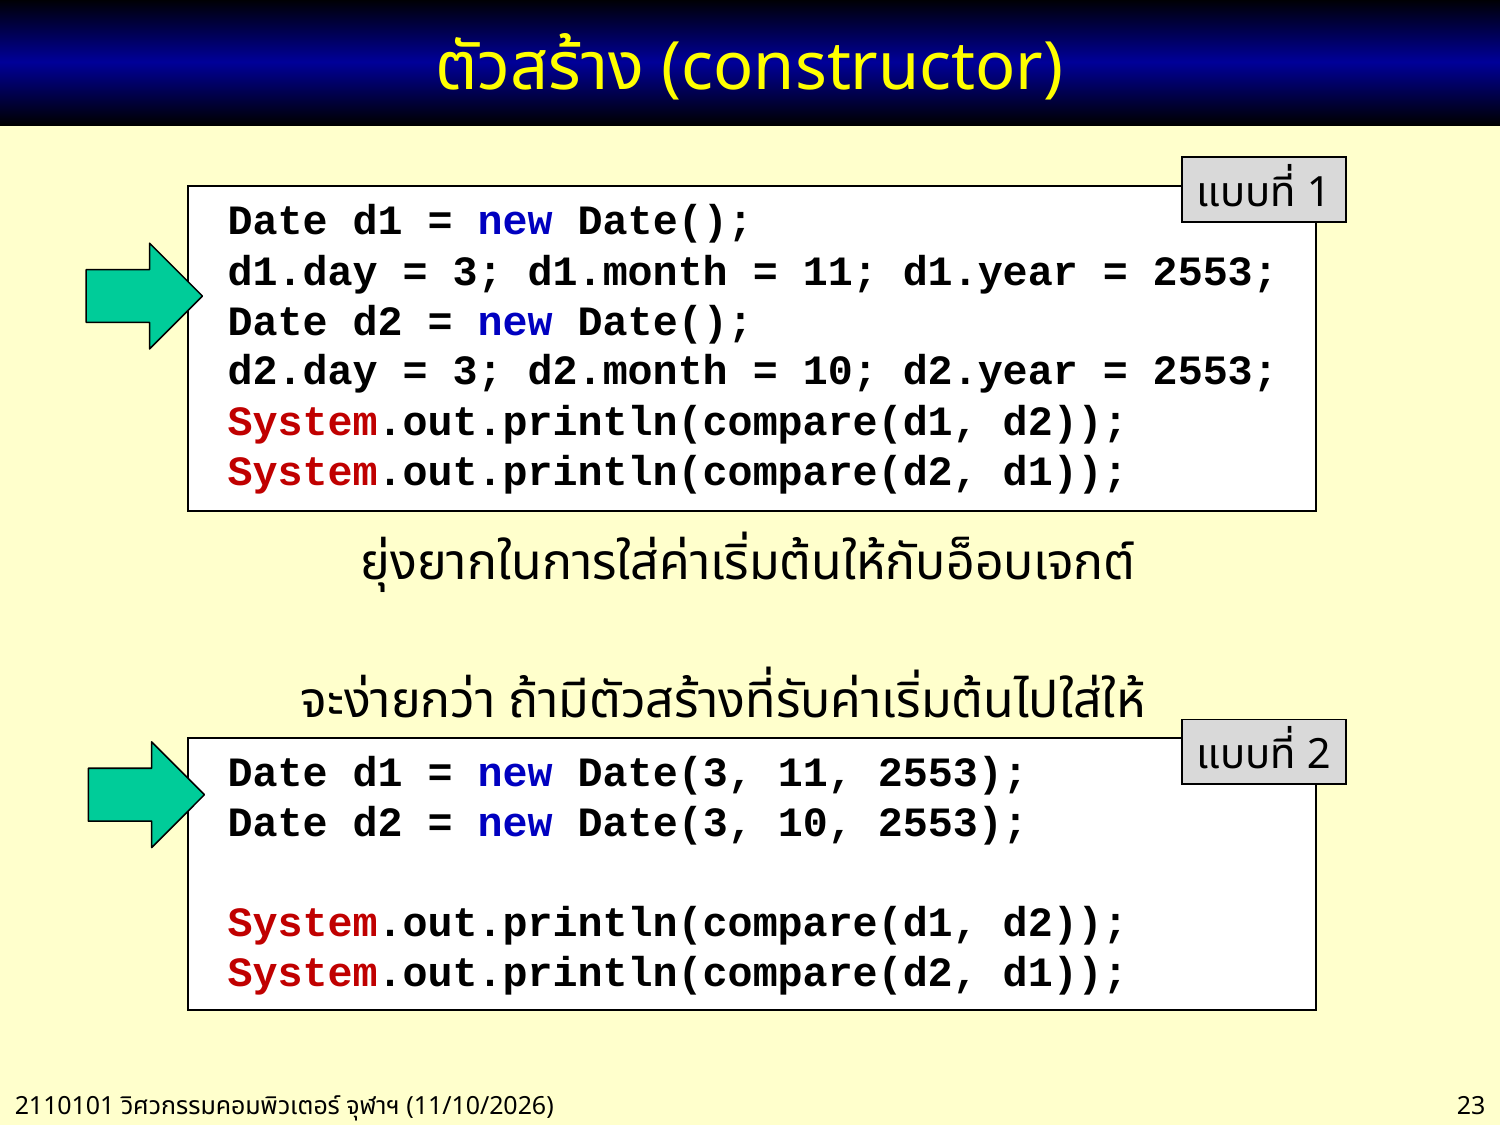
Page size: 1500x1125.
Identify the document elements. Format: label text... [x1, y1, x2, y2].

text_box ยุ่งยากในการใส่ค่าเริ่มต้นให้กับอ็อบเจกต์ [345, 522, 1151, 598]
title ตัวสร้าง (constructor) [0, 0, 1500, 126]
text_box จะง่ายกว่า ถ้ามีตัวสร้างที่รับค่าเริ่มต้นไปใส่ให้ [286, 659, 1240, 735]
text_box [86, 243, 203, 349]
text_box แบบที่ 1 [1182, 157, 1346, 222]
text_box แบบที่ 2 [1182, 719, 1346, 785]
text_box Date d1 = new Date(); d1.day = 3; d1.month = 11; d1.year = 2553; Date d2 = new Date(); d2.day = 3; d2.month = 10; d2.year = 2553; System.out.println(compare(d1, d2)); System.out.println(compare(d2, d1)); [188, 185, 1317, 512]
text_box Date d1 = new Date(3, 11, 2553); Date d2 = new Date(3, 10, 2553); System.out.println(compare(d1, d2)); System.out.println(compare(d2, d1)); [188, 737, 1317, 1011]
text_box [88, 741, 205, 848]
